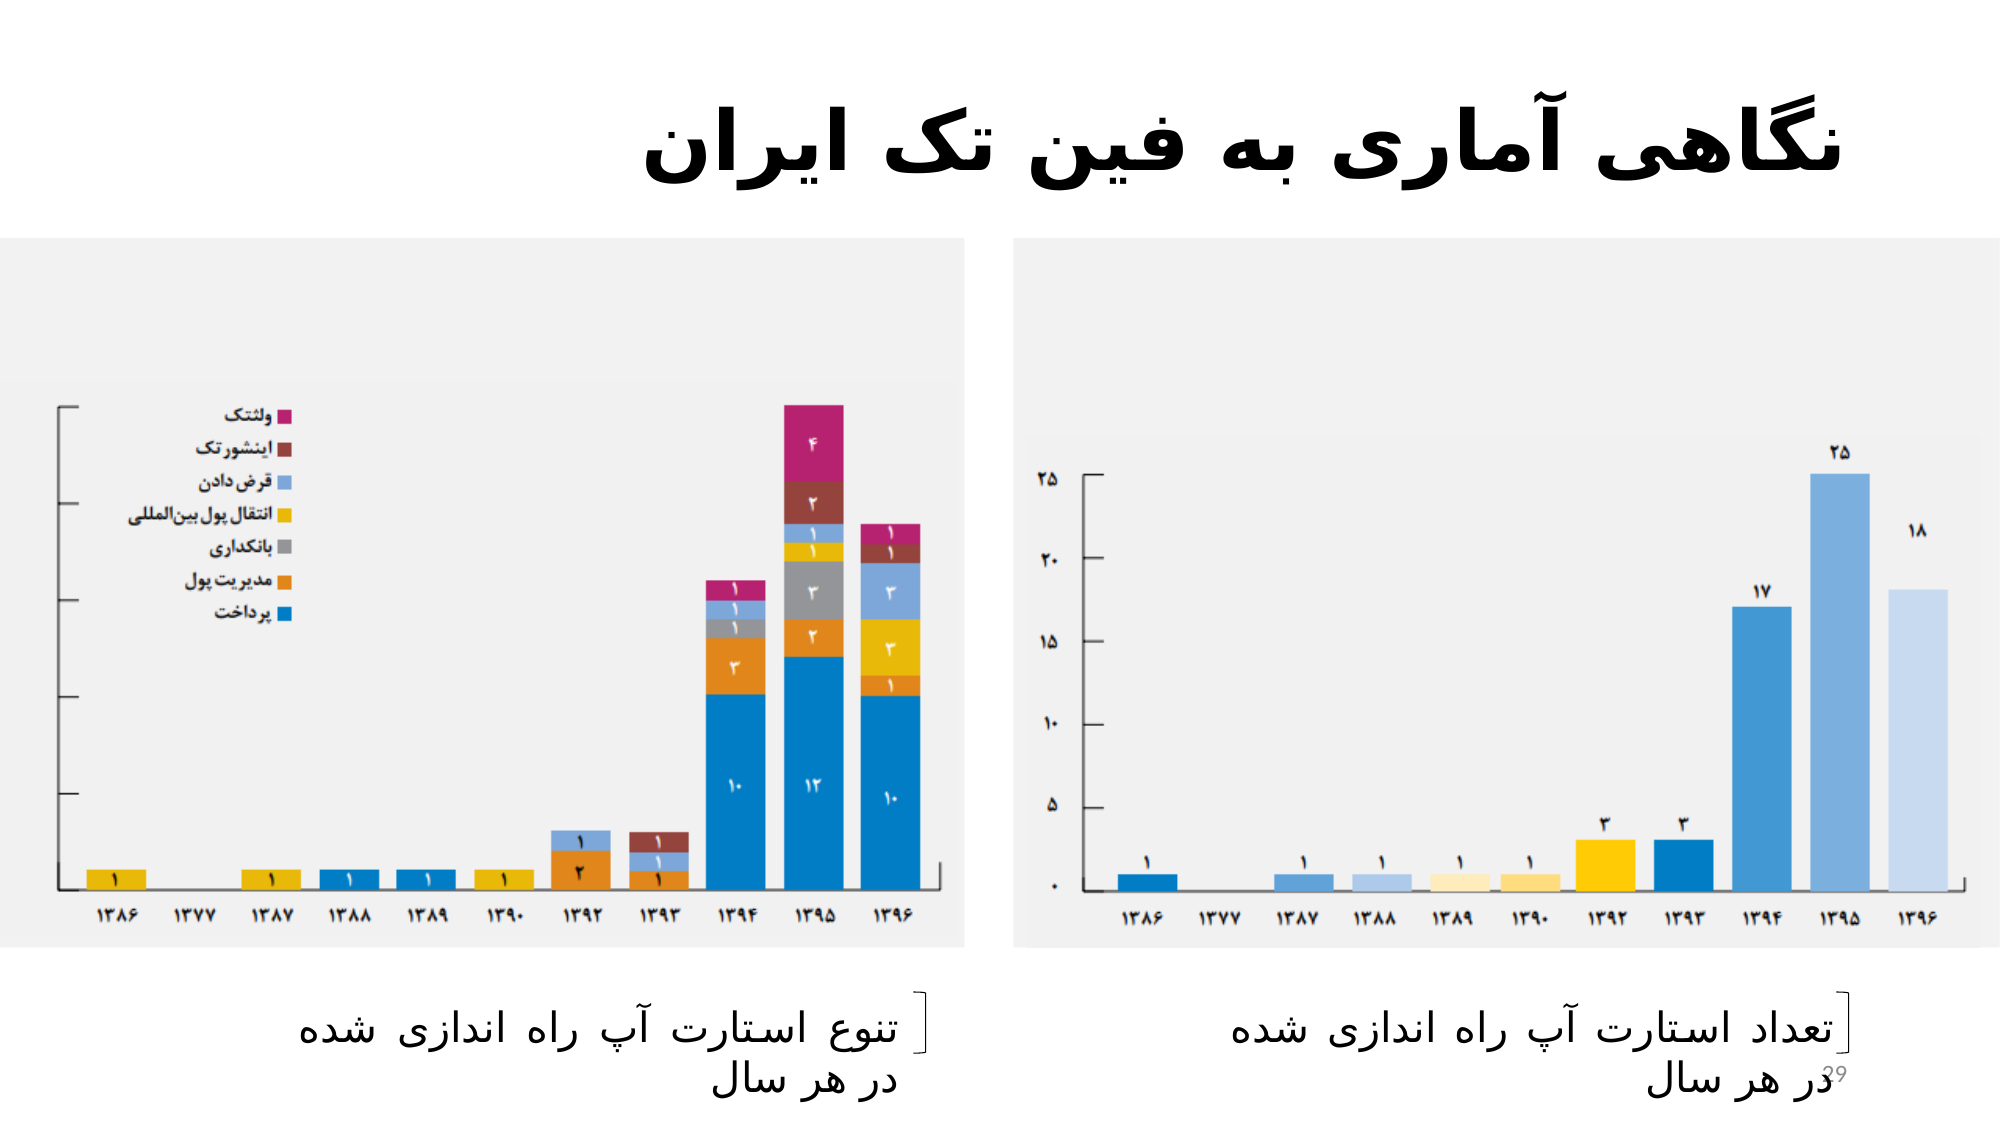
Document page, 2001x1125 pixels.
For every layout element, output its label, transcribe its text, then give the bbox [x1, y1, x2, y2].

text_box تعداد استارت آپ راه اندازی شده در هر سال [1210, 993, 1849, 1108]
text_box [913, 991, 927, 1054]
slide_number 29 [1412, 1042, 1863, 1103]
text_box [1012, 237, 2000, 949]
text_box تنوع استارت آپ راه اندازی شده در هر سال [277, 993, 914, 1108]
picture [1025, 435, 1981, 948]
title نگاهی آماری به فین تک ایران [137, 59, 1863, 228]
text_box [1836, 991, 1850, 1042]
text_box [0, 237, 965, 949]
picture [1, 382, 958, 935]
